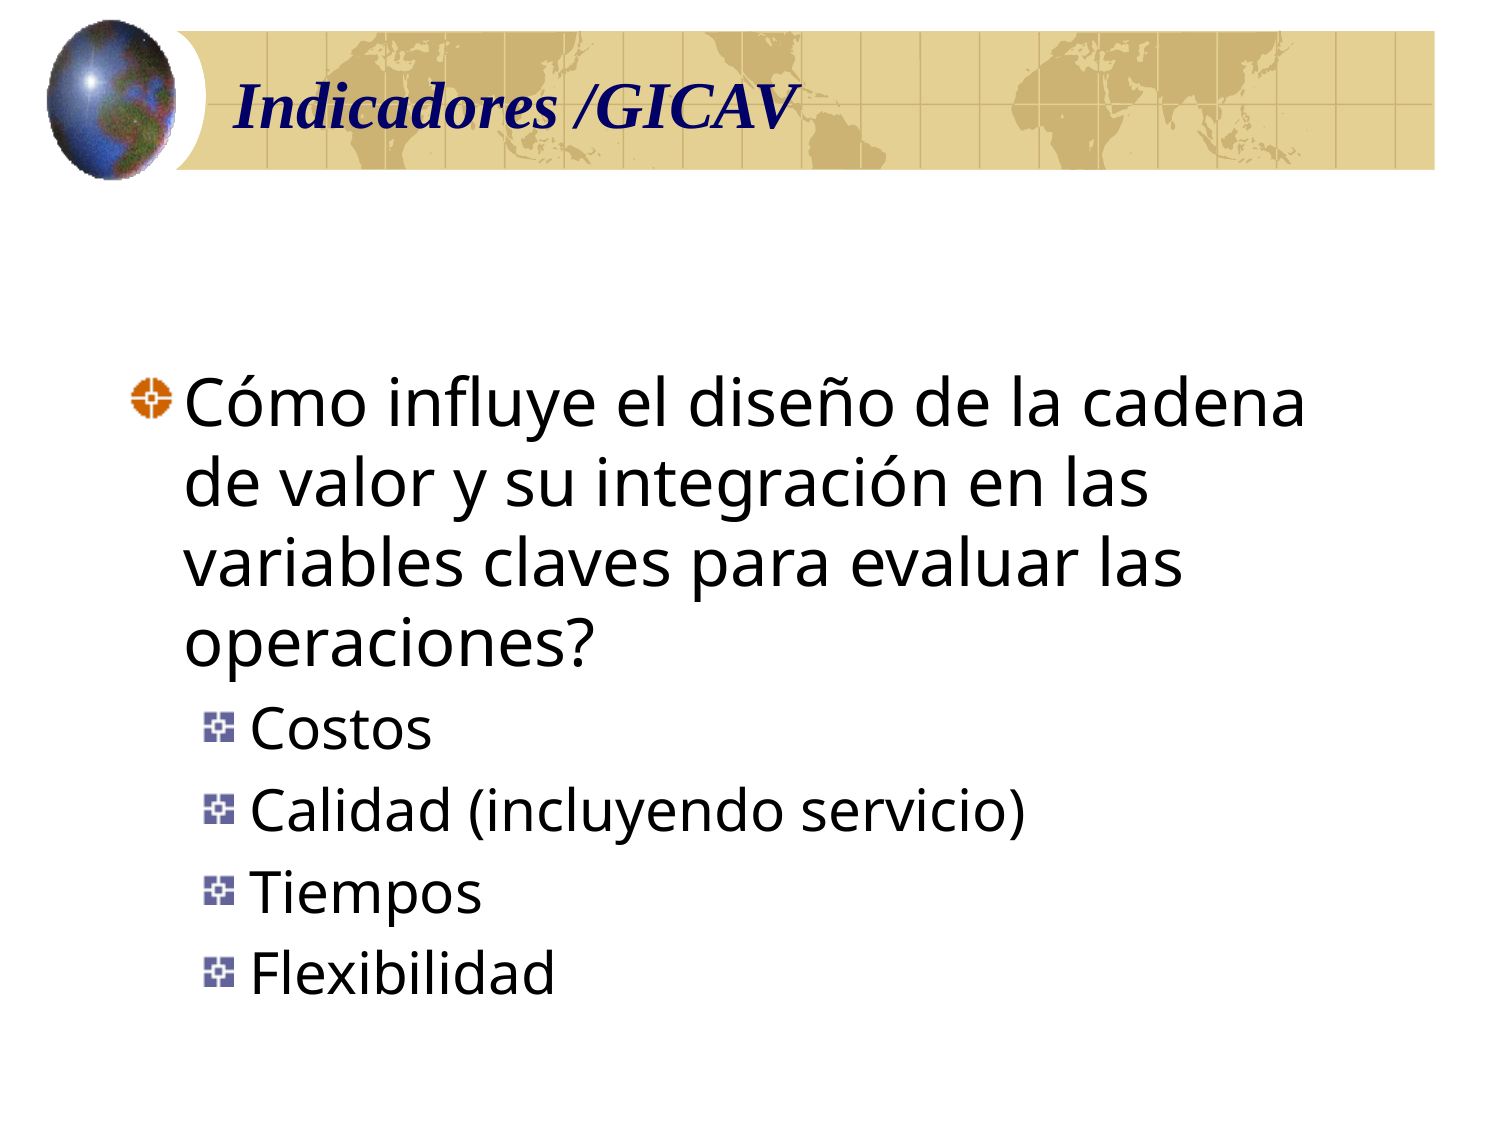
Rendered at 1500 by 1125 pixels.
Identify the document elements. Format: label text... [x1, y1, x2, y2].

picture [42, 14, 190, 185]
picture [202, 710, 234, 742]
title Indicadores /GICAV [218, 77, 1448, 126]
picture [202, 874, 234, 905]
picture [202, 955, 234, 987]
picture [127, 376, 175, 424]
picture [202, 792, 234, 824]
list Cómo influye el diseño de la cadena de valor y su integración en las variables claves para evaluar las operaciones? Costos Calidad (incluyendo servicio) Tiempos Flexibilidad [112, 352, 1388, 1028]
